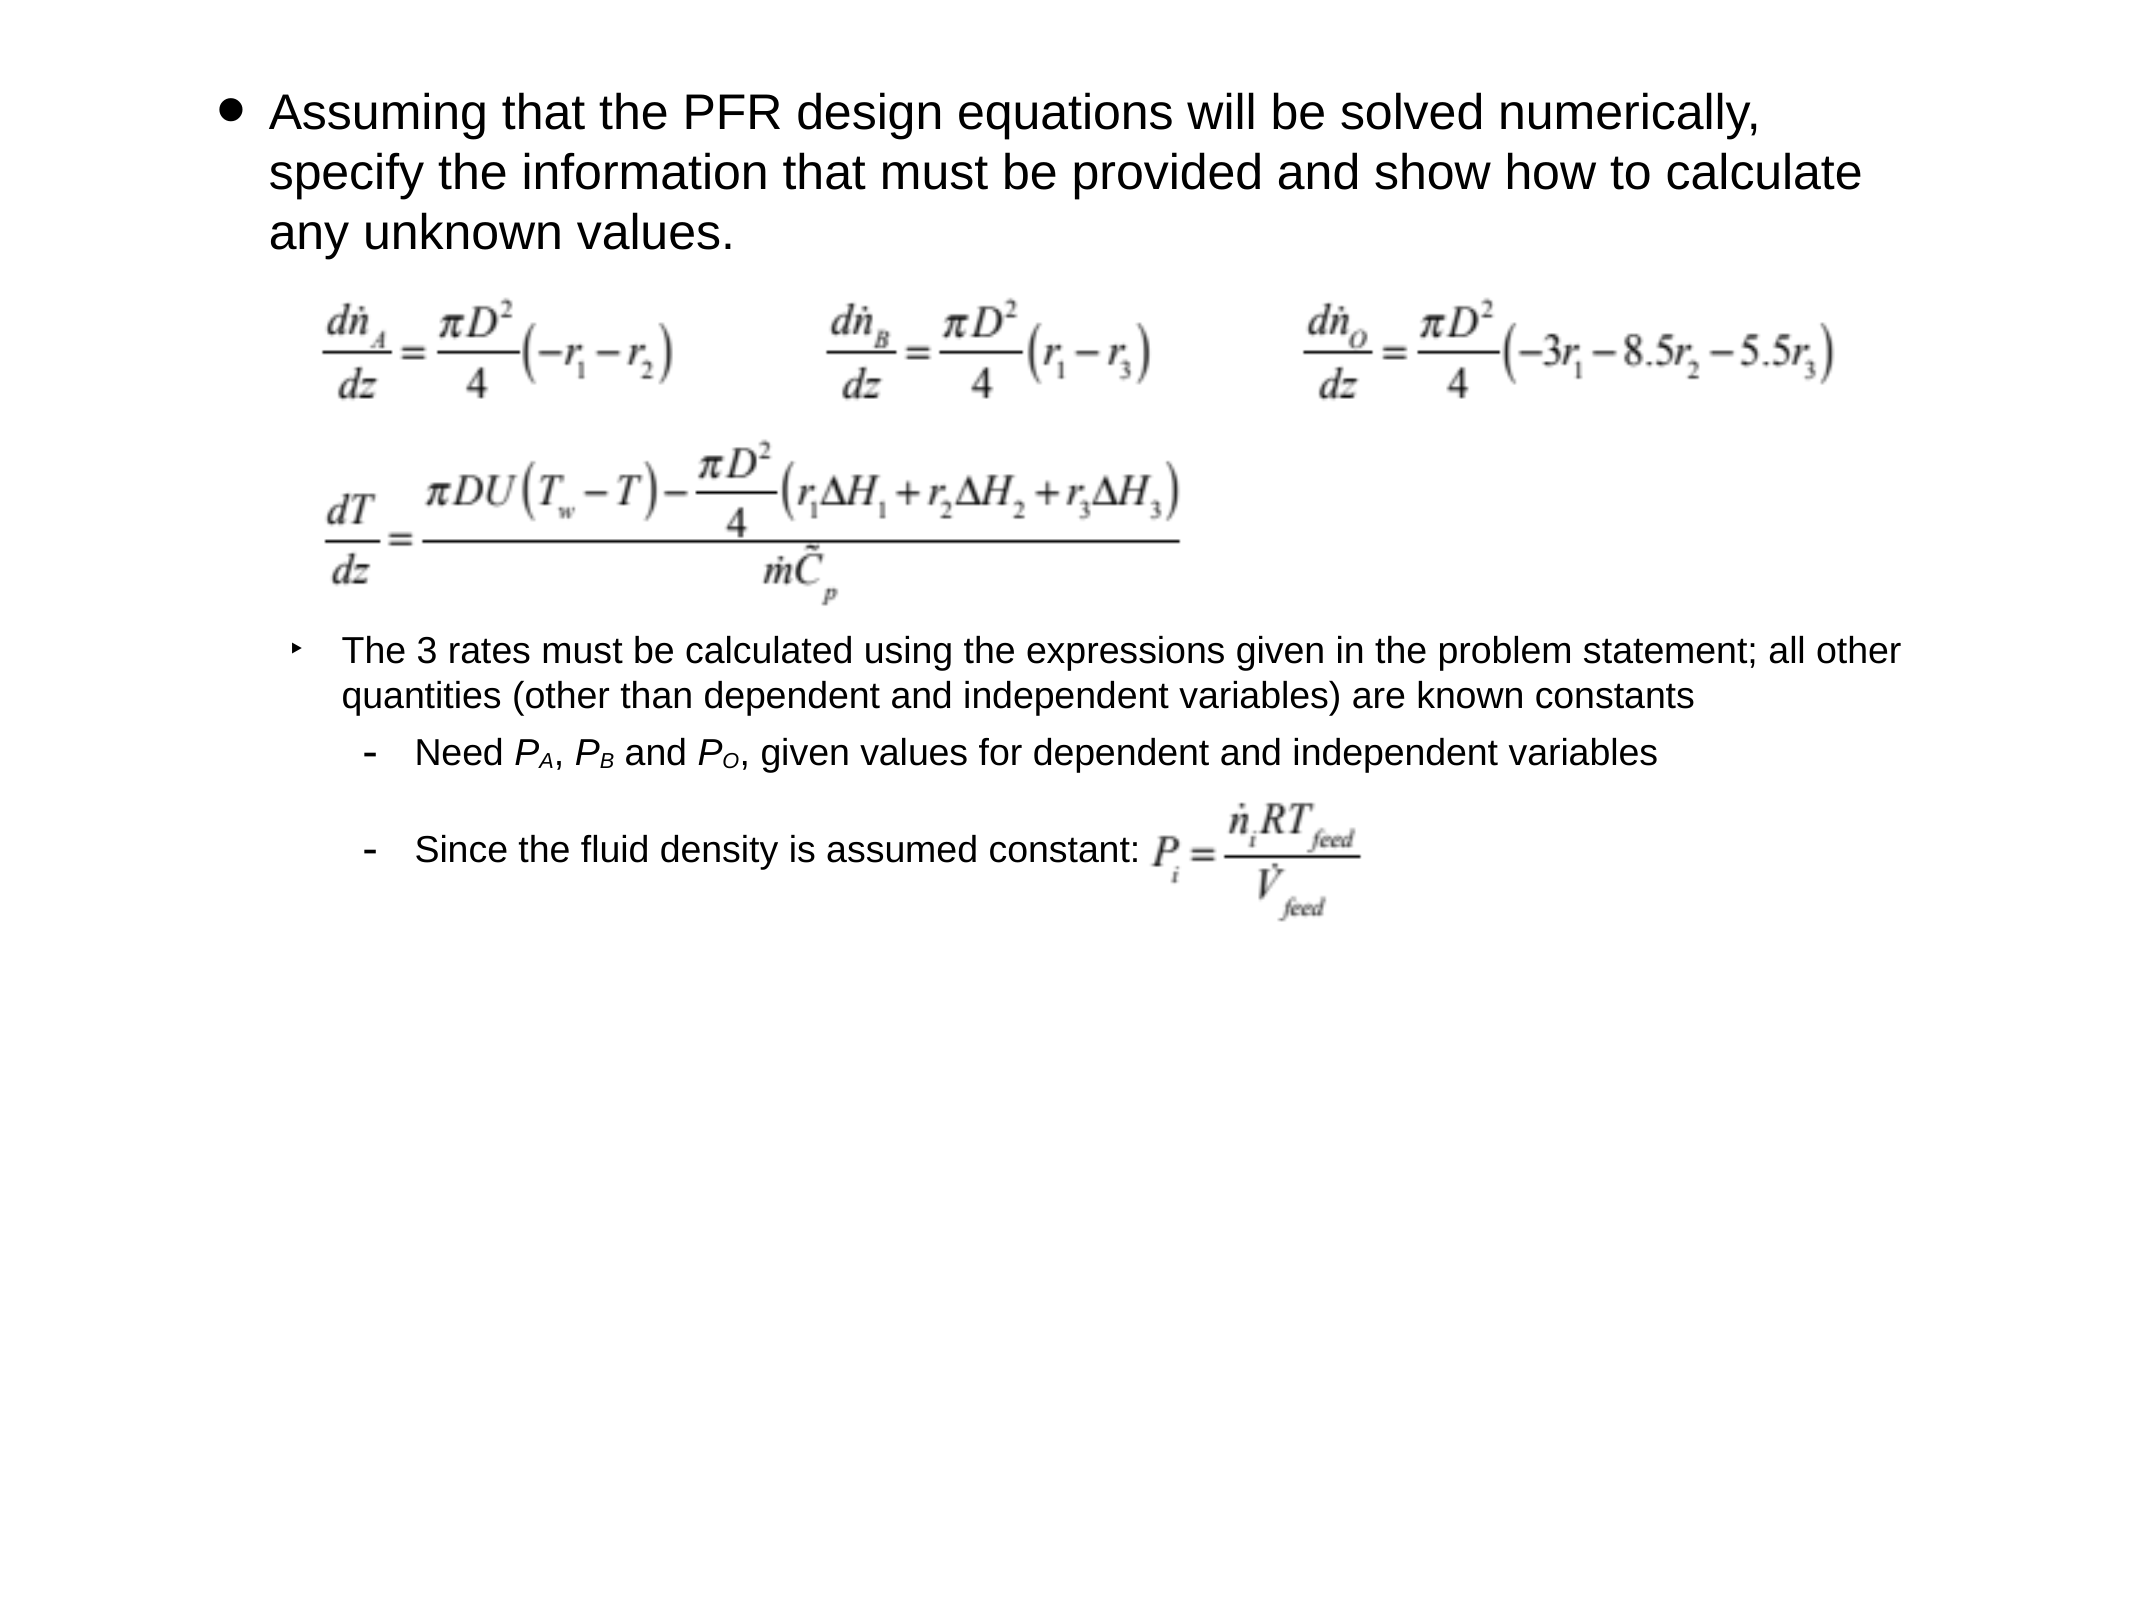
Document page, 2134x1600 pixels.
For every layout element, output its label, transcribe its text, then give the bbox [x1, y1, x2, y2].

picture [318, 426, 1188, 609]
picture [822, 285, 1153, 405]
list Assuming that the PFR design equations will be solved numerically, specify the information that must be provided and show how to calculate any unknown values. The 3 rates must be calculated using the expressions given in the problem statement; all other quantities (other than dependent and independent variables) are known constants Need PA, PB and PO, given values for dependent and independent variables Since the fluid density is assumed constant: [208, 70, 1925, 1478]
picture [318, 285, 676, 405]
picture [1145, 785, 1370, 925]
picture [1299, 285, 1840, 405]
